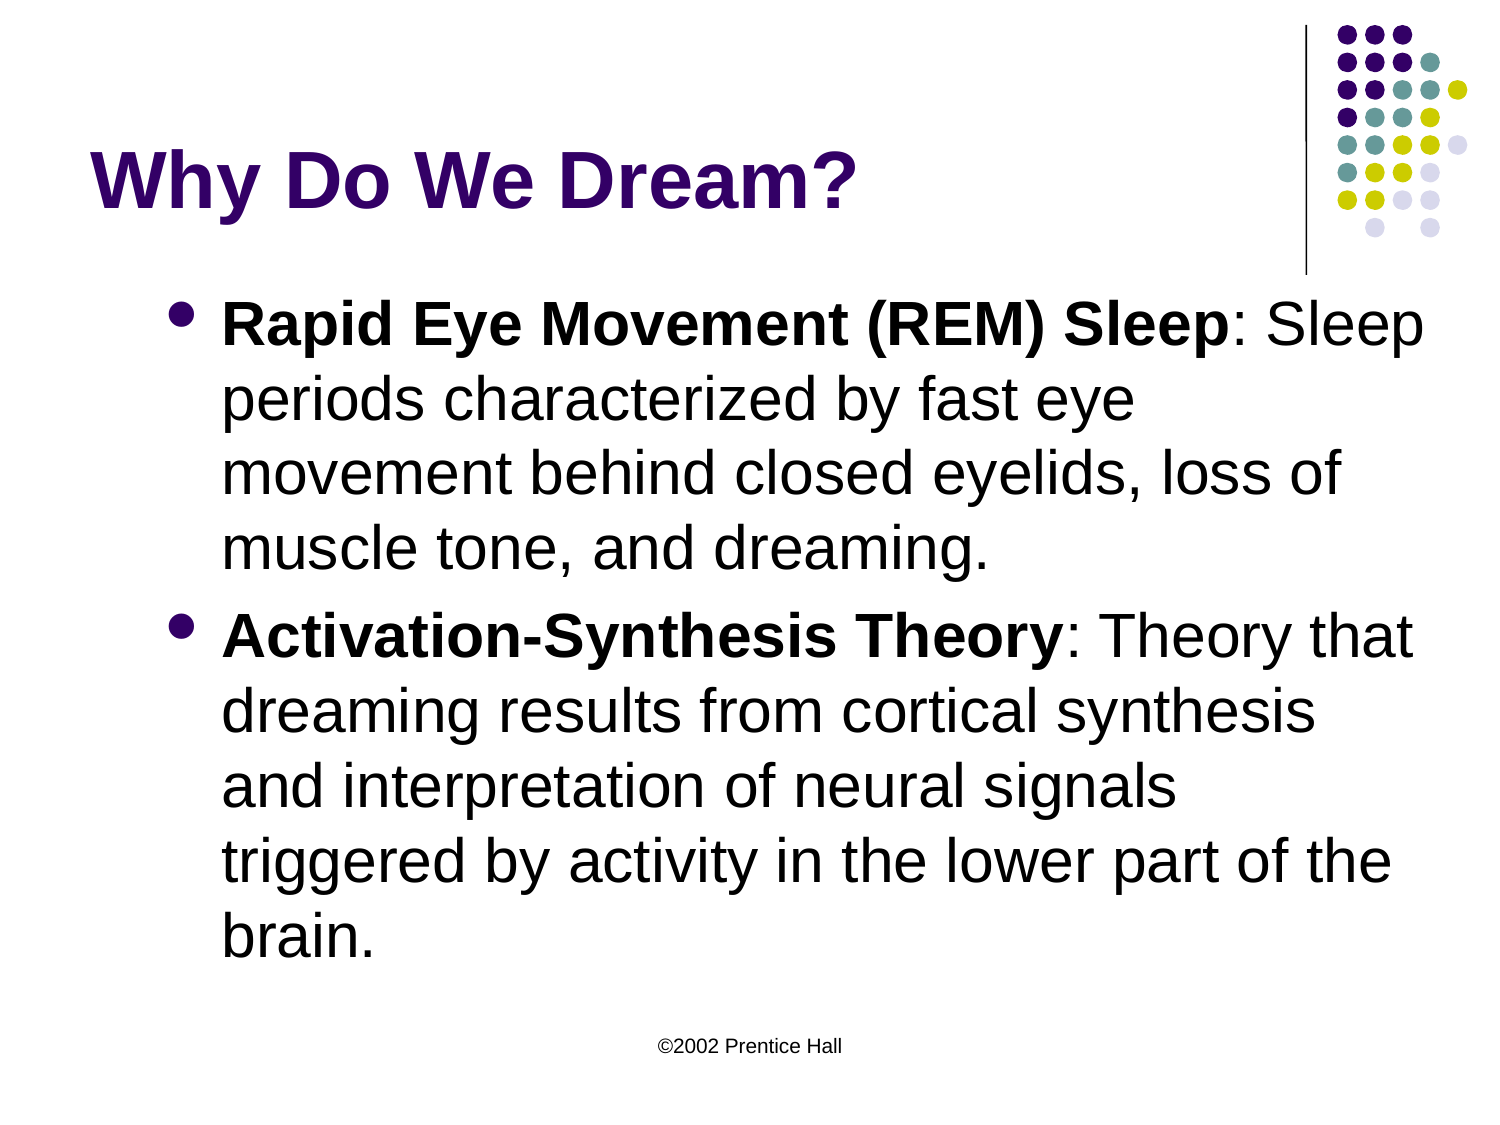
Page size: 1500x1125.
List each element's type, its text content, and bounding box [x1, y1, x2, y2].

footer ©2002 Prentice Hall [512, 1038, 988, 1100]
title Why Do We Dream? [75, 20, 1313, 233]
list Rapid Eye Movement (REM) Sleep: Sleep periods characterized by fast eye movement behind closed eyelids, loss of muscle tone, and dreaming. Activation-Synthesis Theory: Theory that dreaming results from cortical synthesis and interpretation of neural signals triggered by activity in the lower part of the brain. [150, 275, 1450, 1038]
